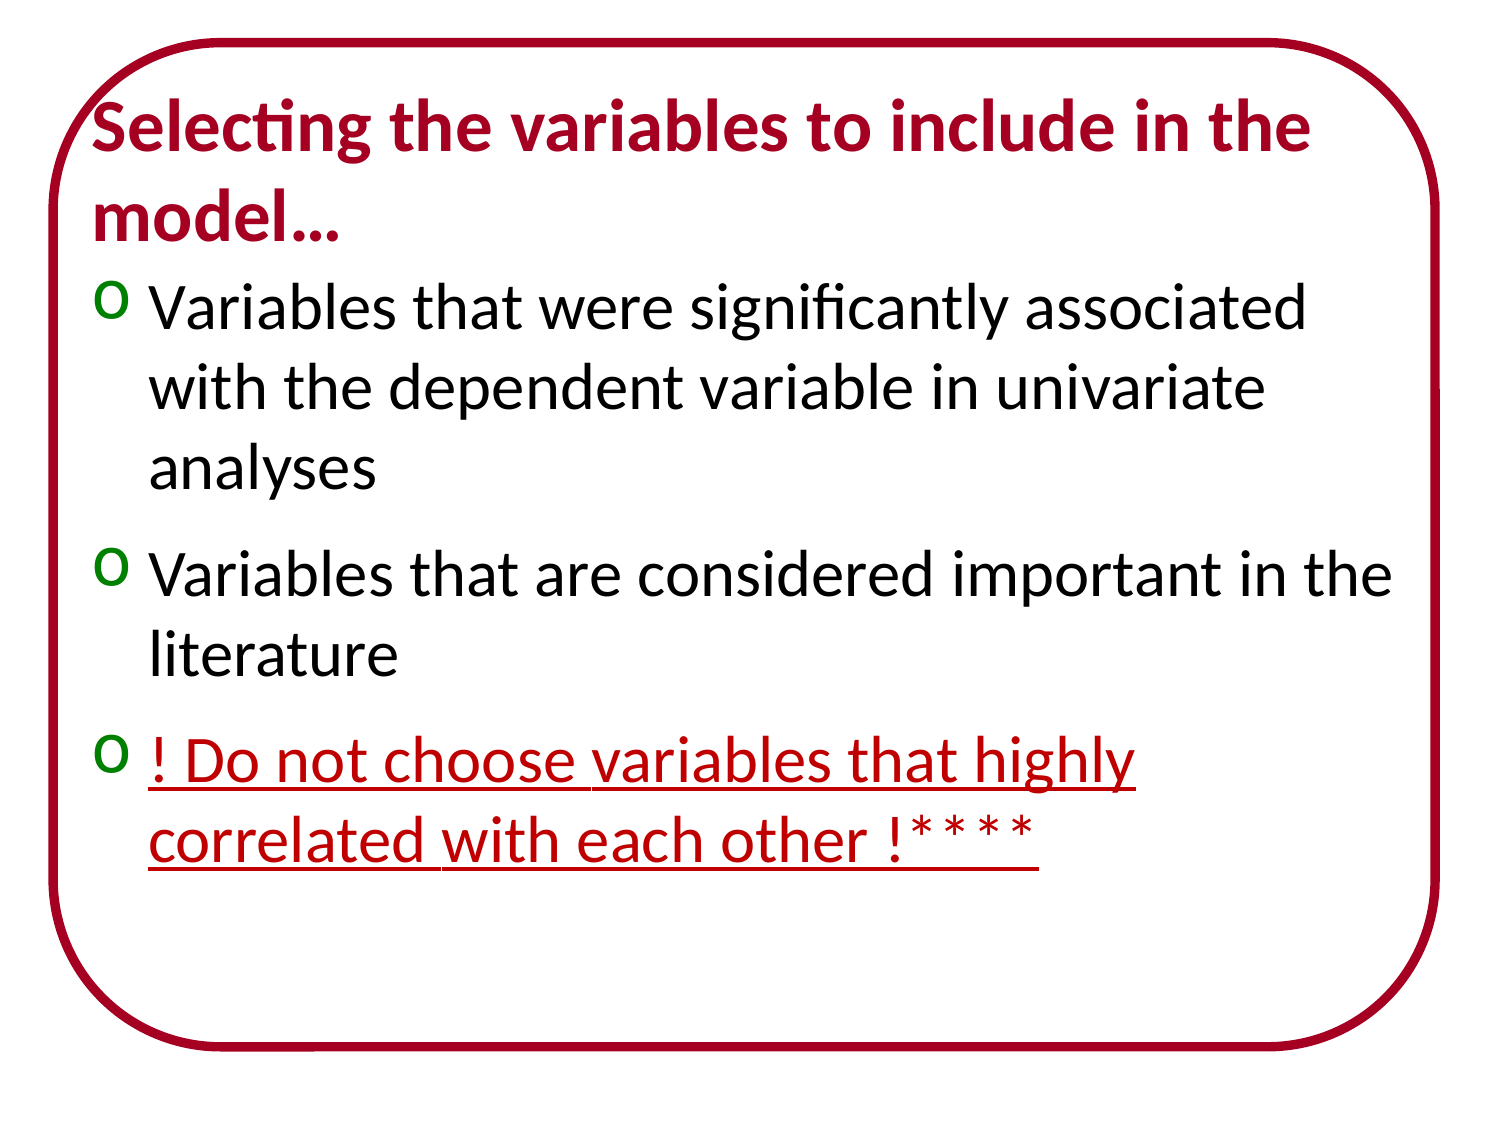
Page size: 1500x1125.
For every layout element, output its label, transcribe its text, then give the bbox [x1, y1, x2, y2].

title Selecting the variables to include in the model… [76, 101, 1345, 232]
list Variables that were significantly associated with the dependent variable in univariate analyses Variables that are considered important in the literature ! Do not choose variables that highly correlated with each other !**** [76, 255, 1428, 1048]
